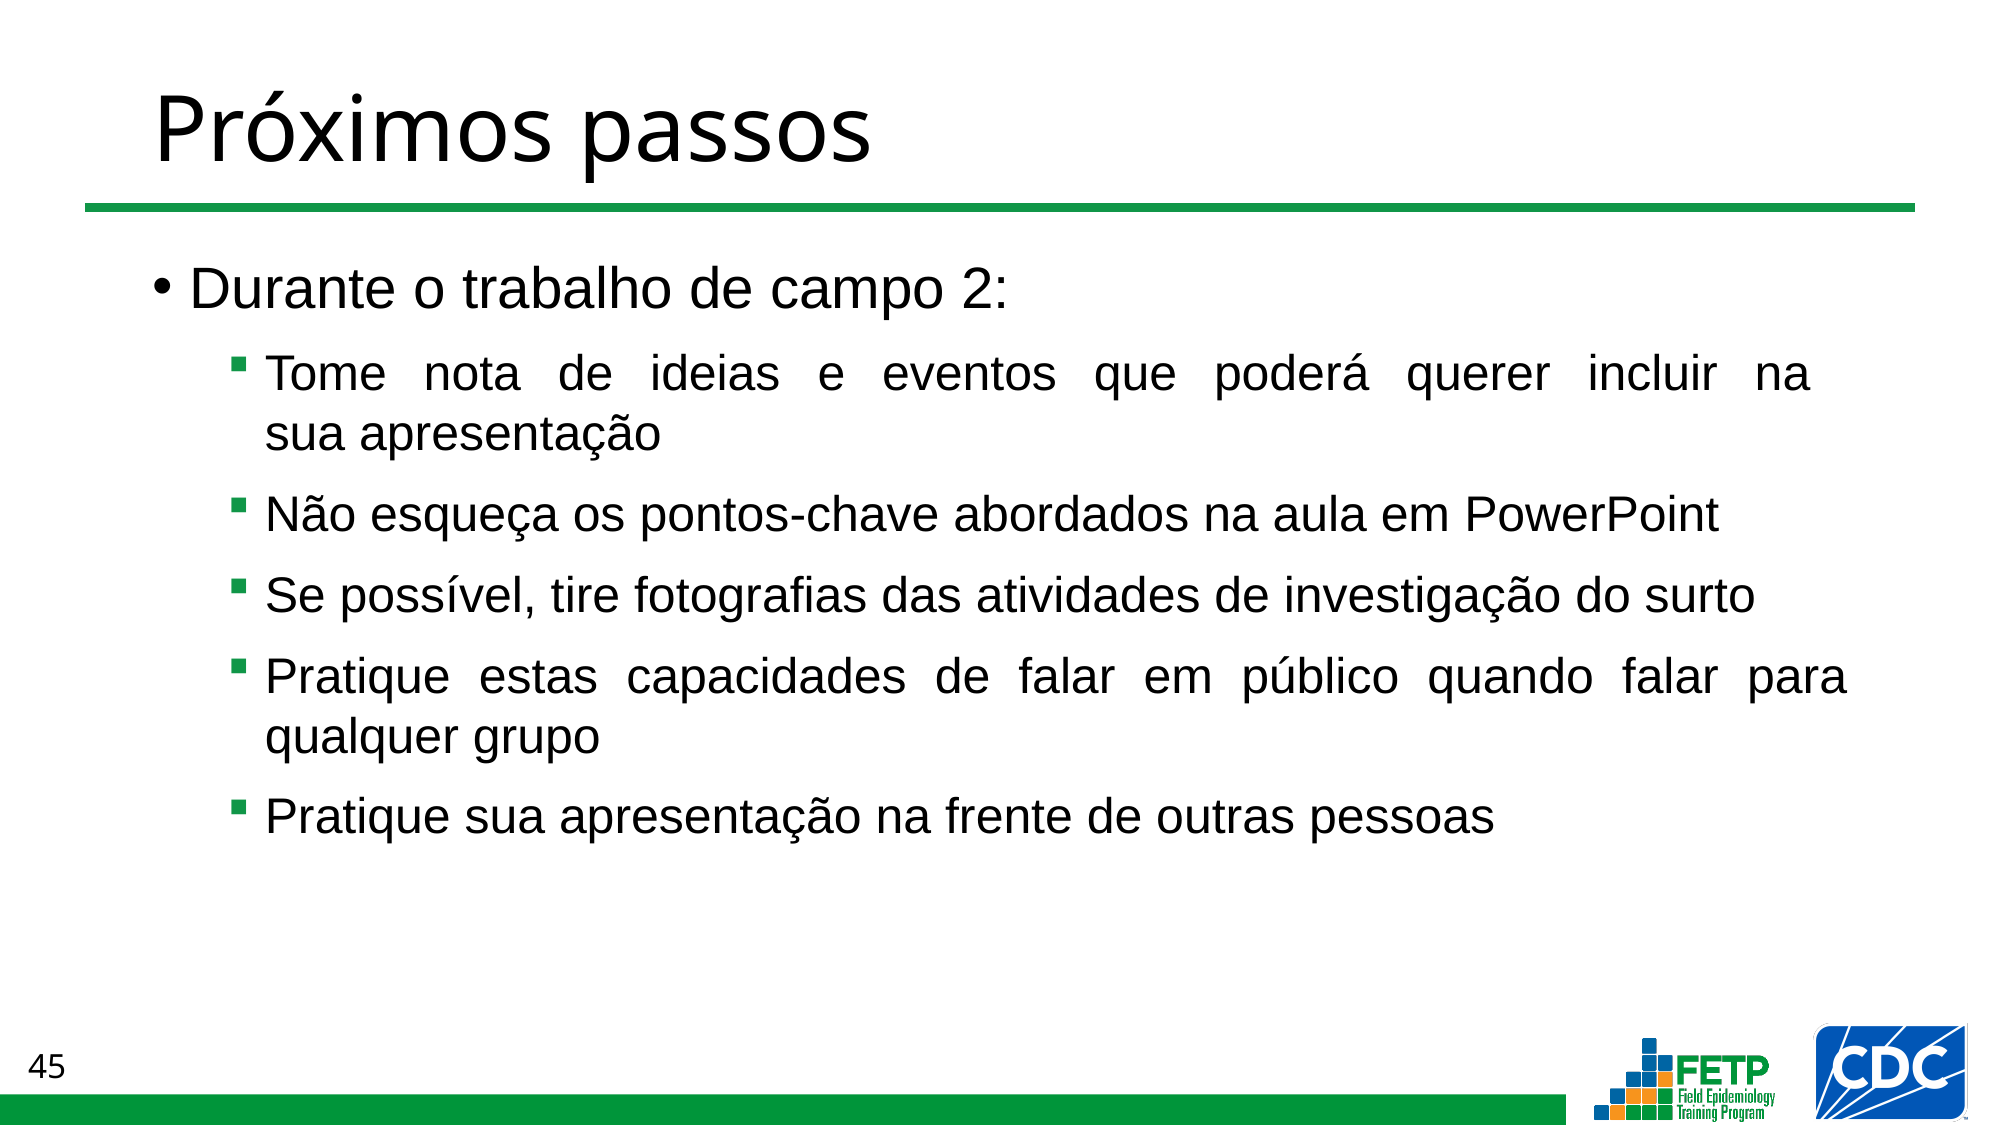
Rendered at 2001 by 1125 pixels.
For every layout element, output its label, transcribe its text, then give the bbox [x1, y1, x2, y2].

title Próximos passos [137, 75, 1863, 207]
list Durante o trabalho de campo 2: Tome nota de ideias e eventos que poderá querer incluir na sua apresentação Não esqueça os pontos-chave abordados na aula em PowerPoint Se possível, tire fotografias das atividades de investigação do surto Pratique estas capacidades de falar em público quando falar para qualquer grupo Pratique sua apresentação na frente de outras pessoas [137, 242, 1863, 1004]
picture [1813, 1023, 1968, 1122]
picture [1594, 1038, 1775, 1122]
